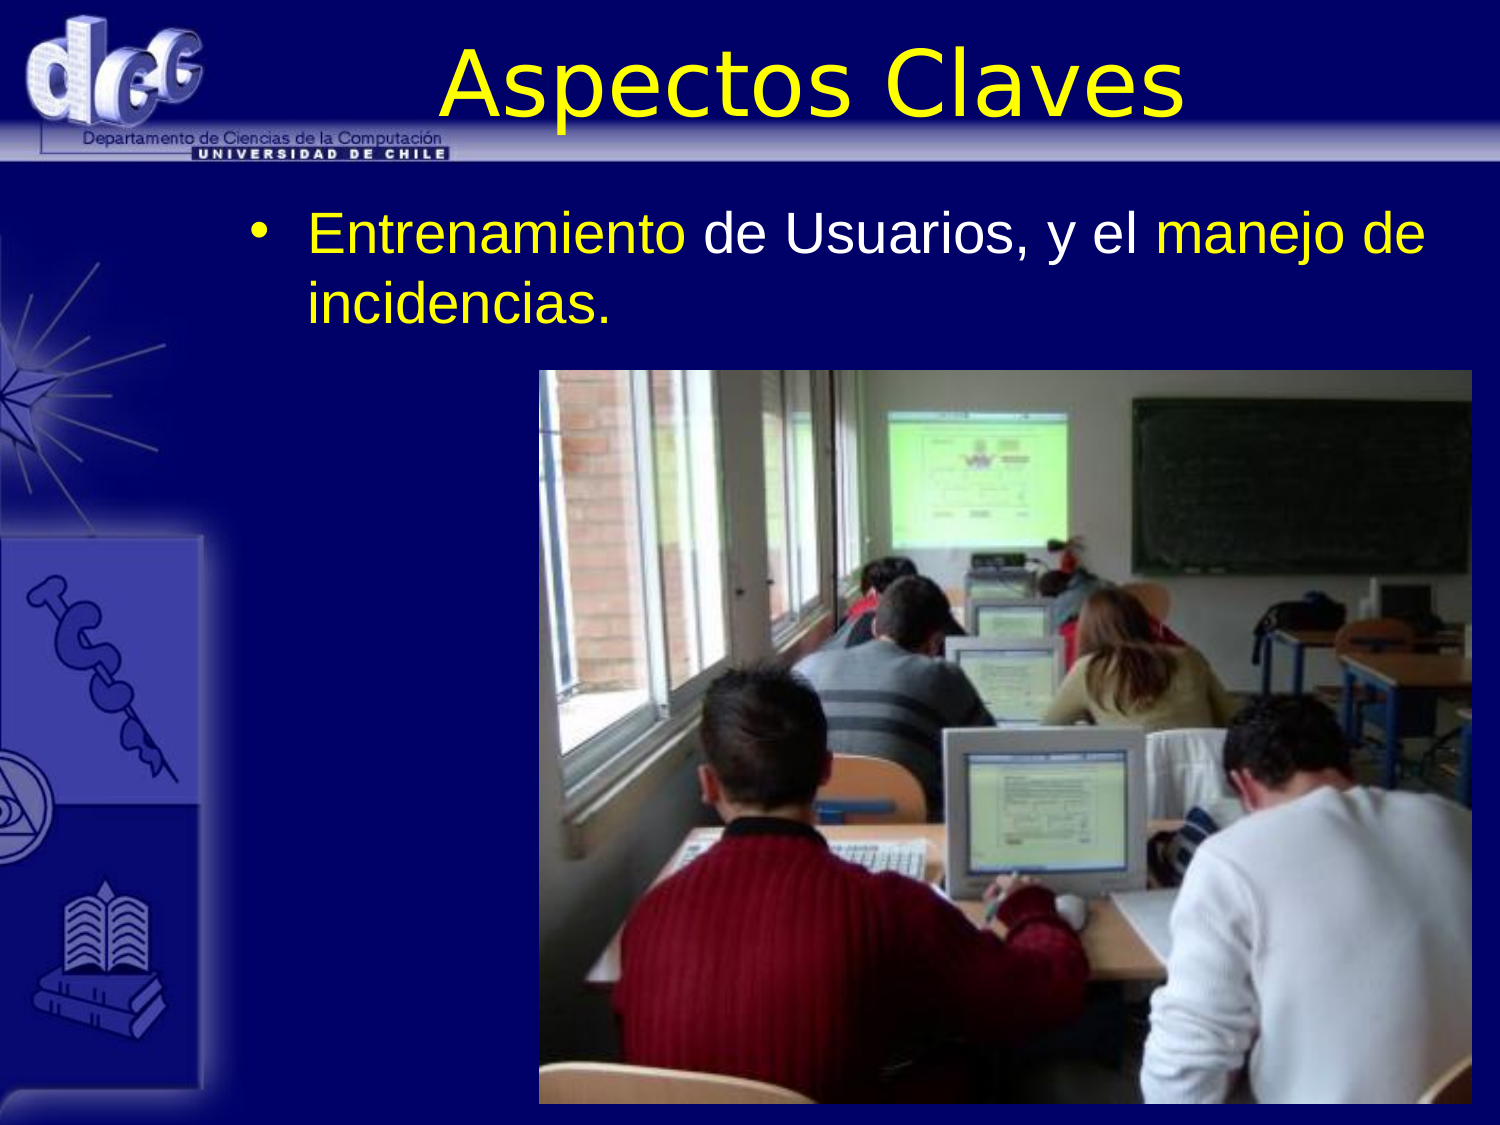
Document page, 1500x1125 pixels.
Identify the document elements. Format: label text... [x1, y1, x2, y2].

title Aspectos Claves [175, 34, 1452, 133]
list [538, 370, 1472, 1105]
text_box Entrenamiento de Usuarios, y el manejo de incidencias. [234, 187, 1500, 343]
picture [0, 0, 1500, 1125]
